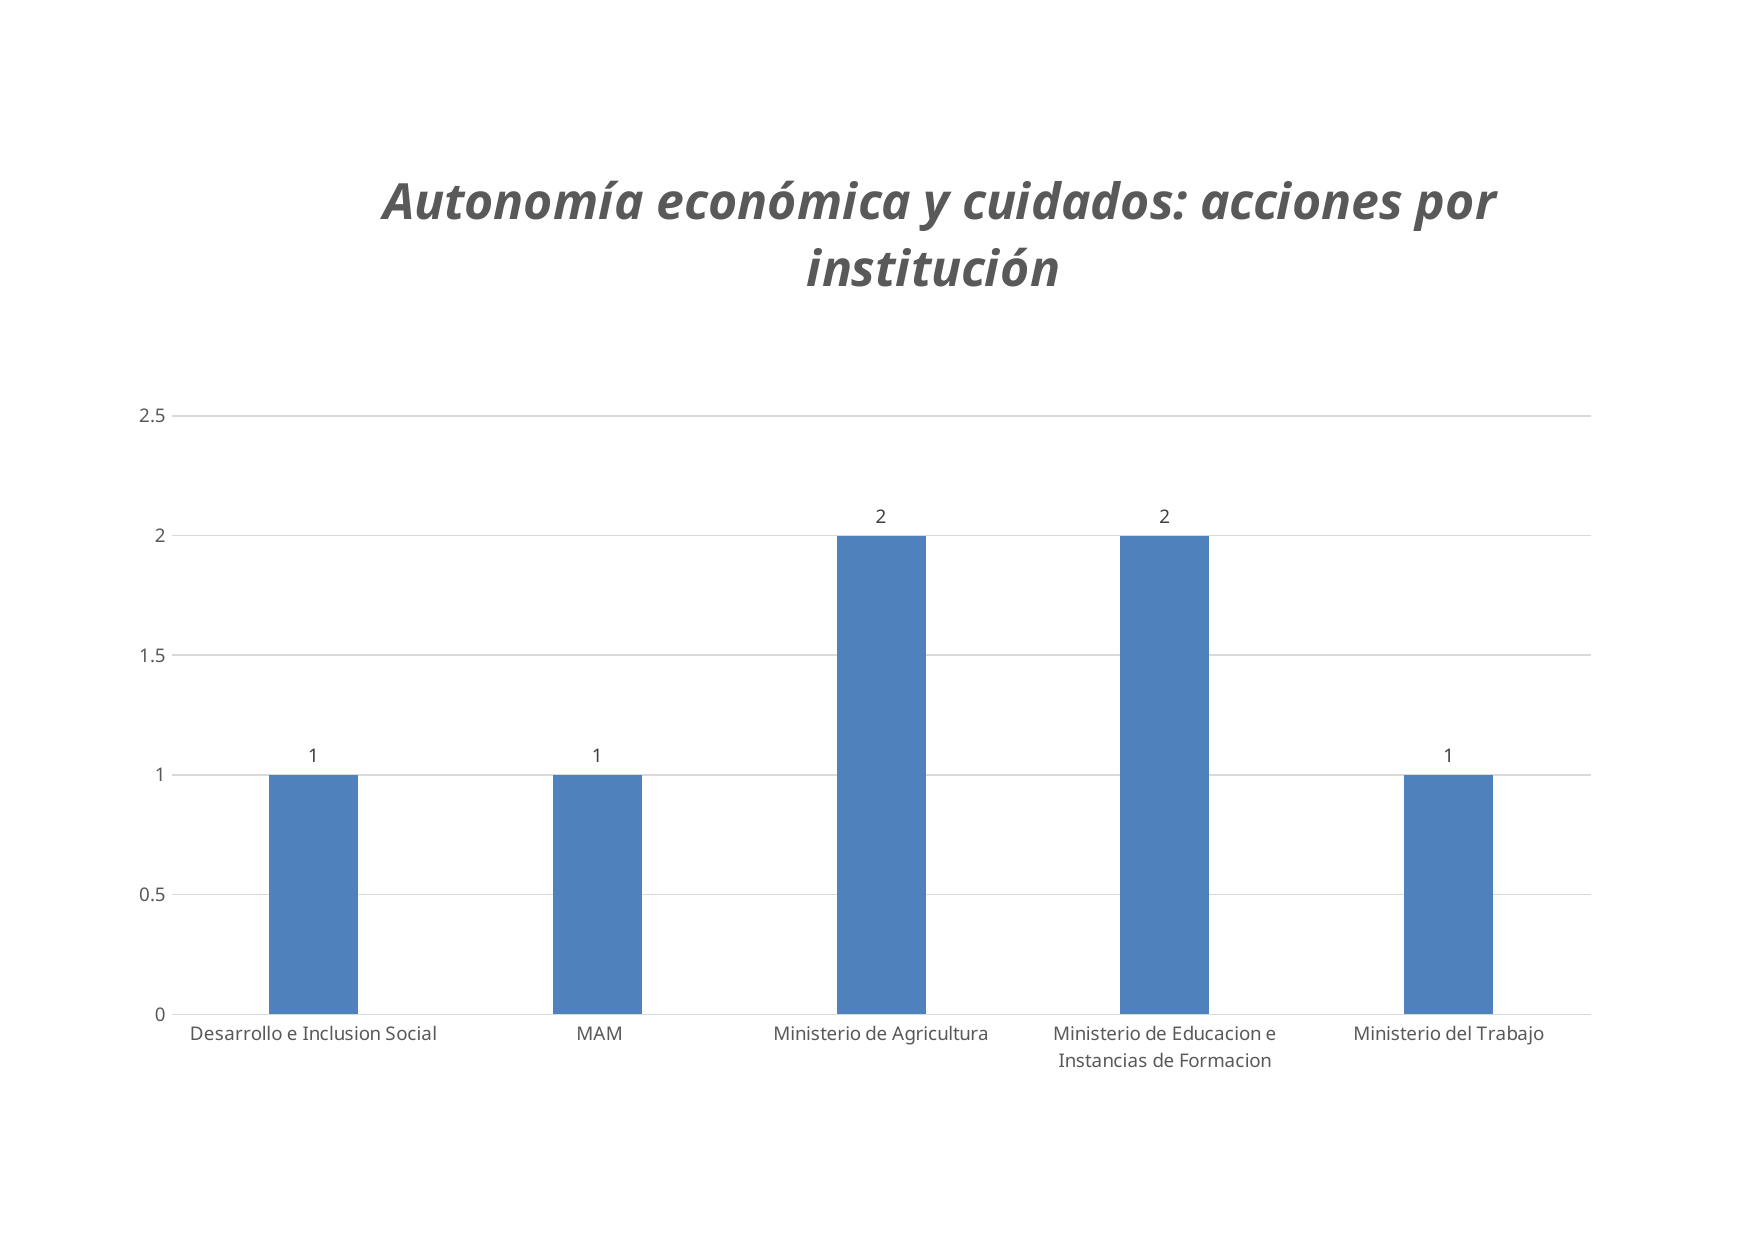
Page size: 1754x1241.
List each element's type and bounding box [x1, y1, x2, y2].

chart [108, 123, 1622, 1093]
